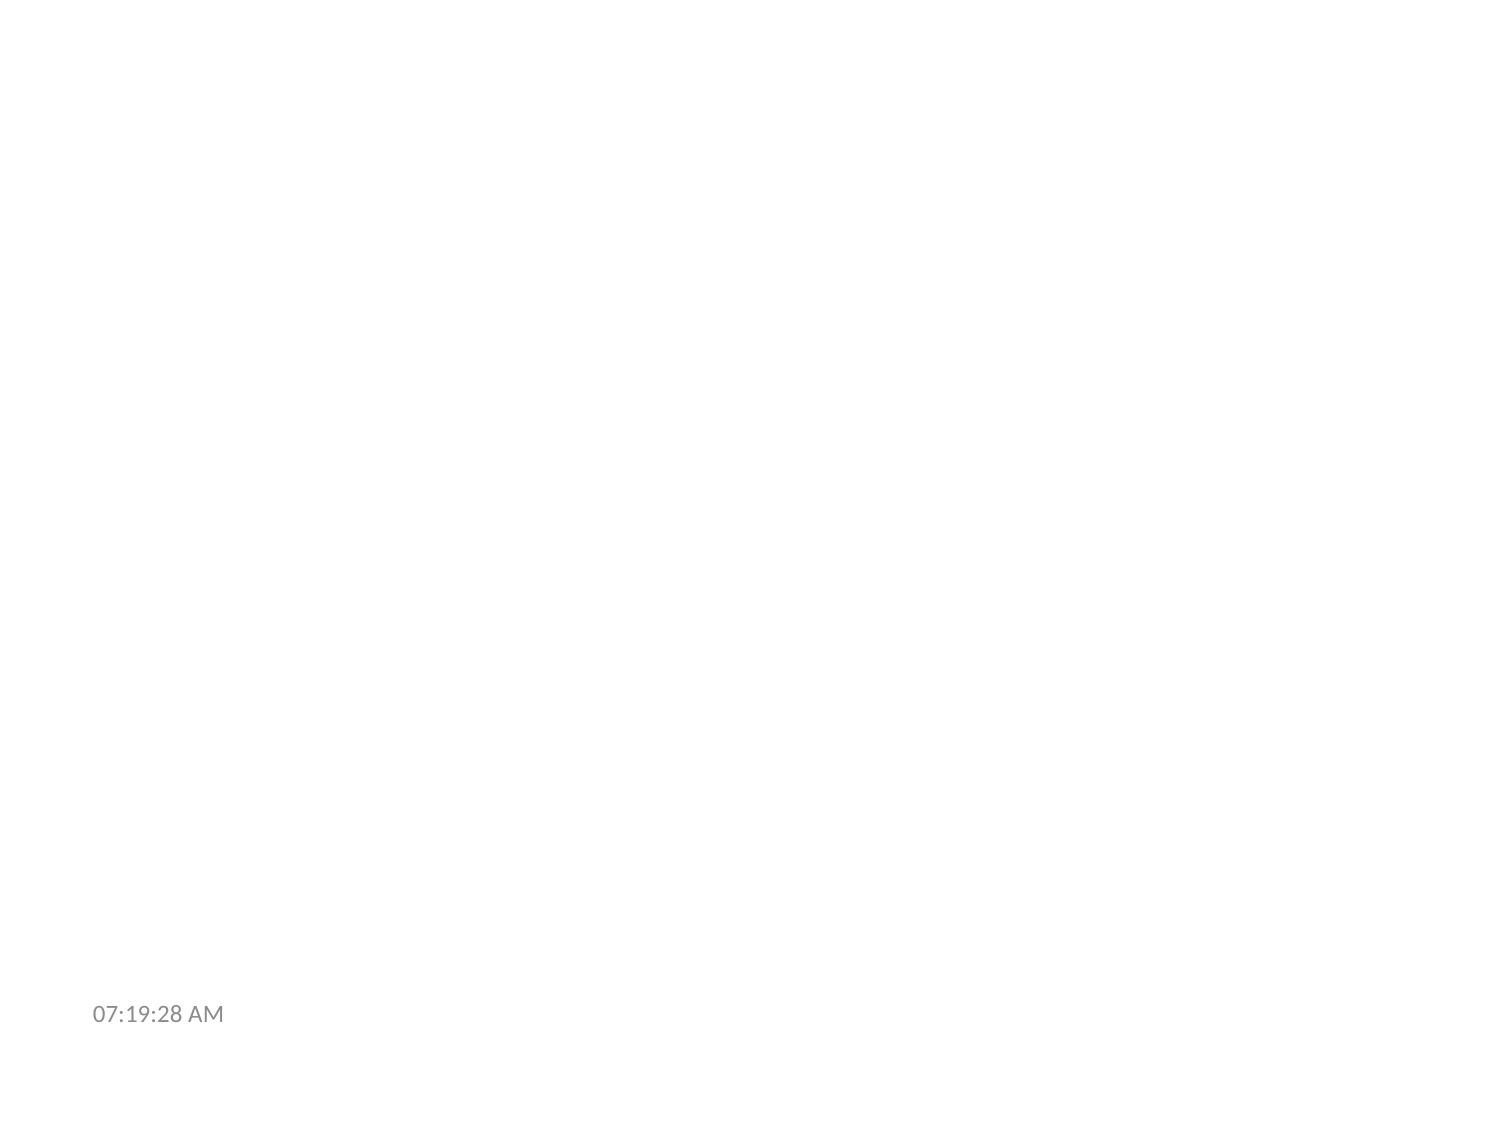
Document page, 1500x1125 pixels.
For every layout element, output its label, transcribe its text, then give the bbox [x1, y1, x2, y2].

text_box 3:35:09 PM [77, 982, 428, 1043]
